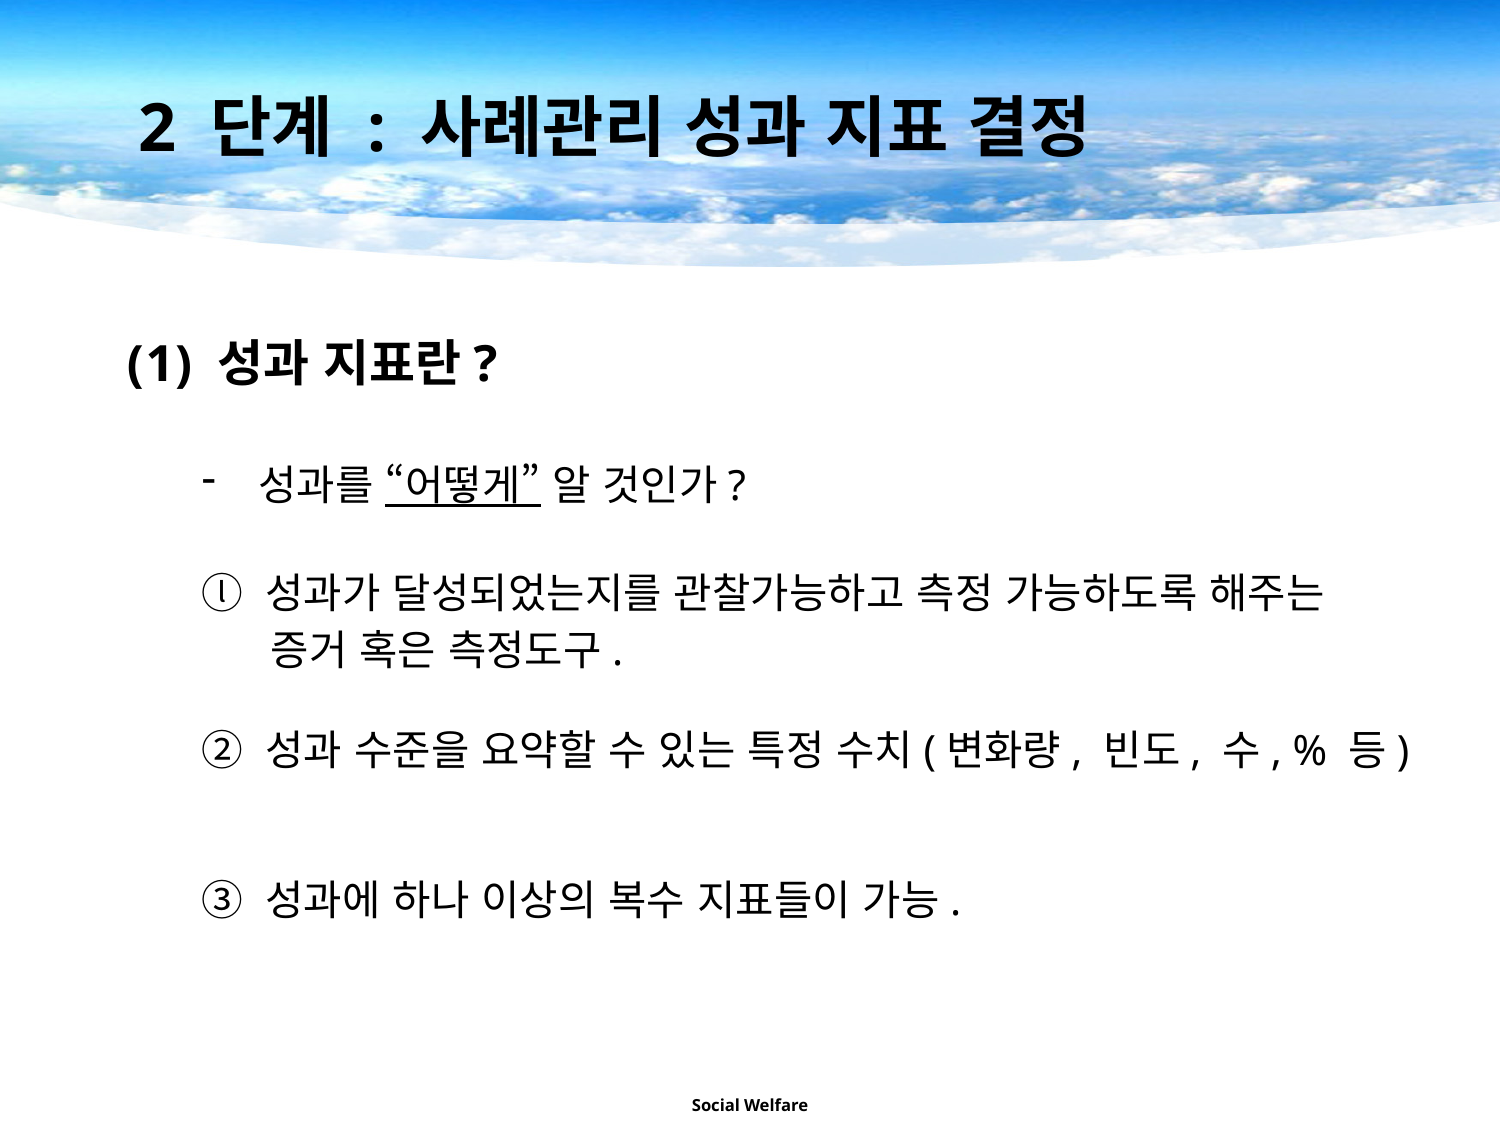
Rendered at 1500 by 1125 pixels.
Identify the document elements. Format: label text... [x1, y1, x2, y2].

text_box 성과 지표란? 성과를 “어떻게” 알 것인가? ⓛ 성과가 달성되었는지를 관찰가능하고 측정 가능하도록 해주는 증거 혹은 측정도구. ② 성과 수준을 요약할 수 있는 특정 수치(변화량, 빈도, 수, % 등) ③ 성과에 하나 이상의 복수 지표들이 가능. [112, 324, 1483, 977]
picture [0, 0, 1500, 1061]
text_box 2 단계 : 사례관리 성과 지표 결정 [123, 77, 1229, 173]
